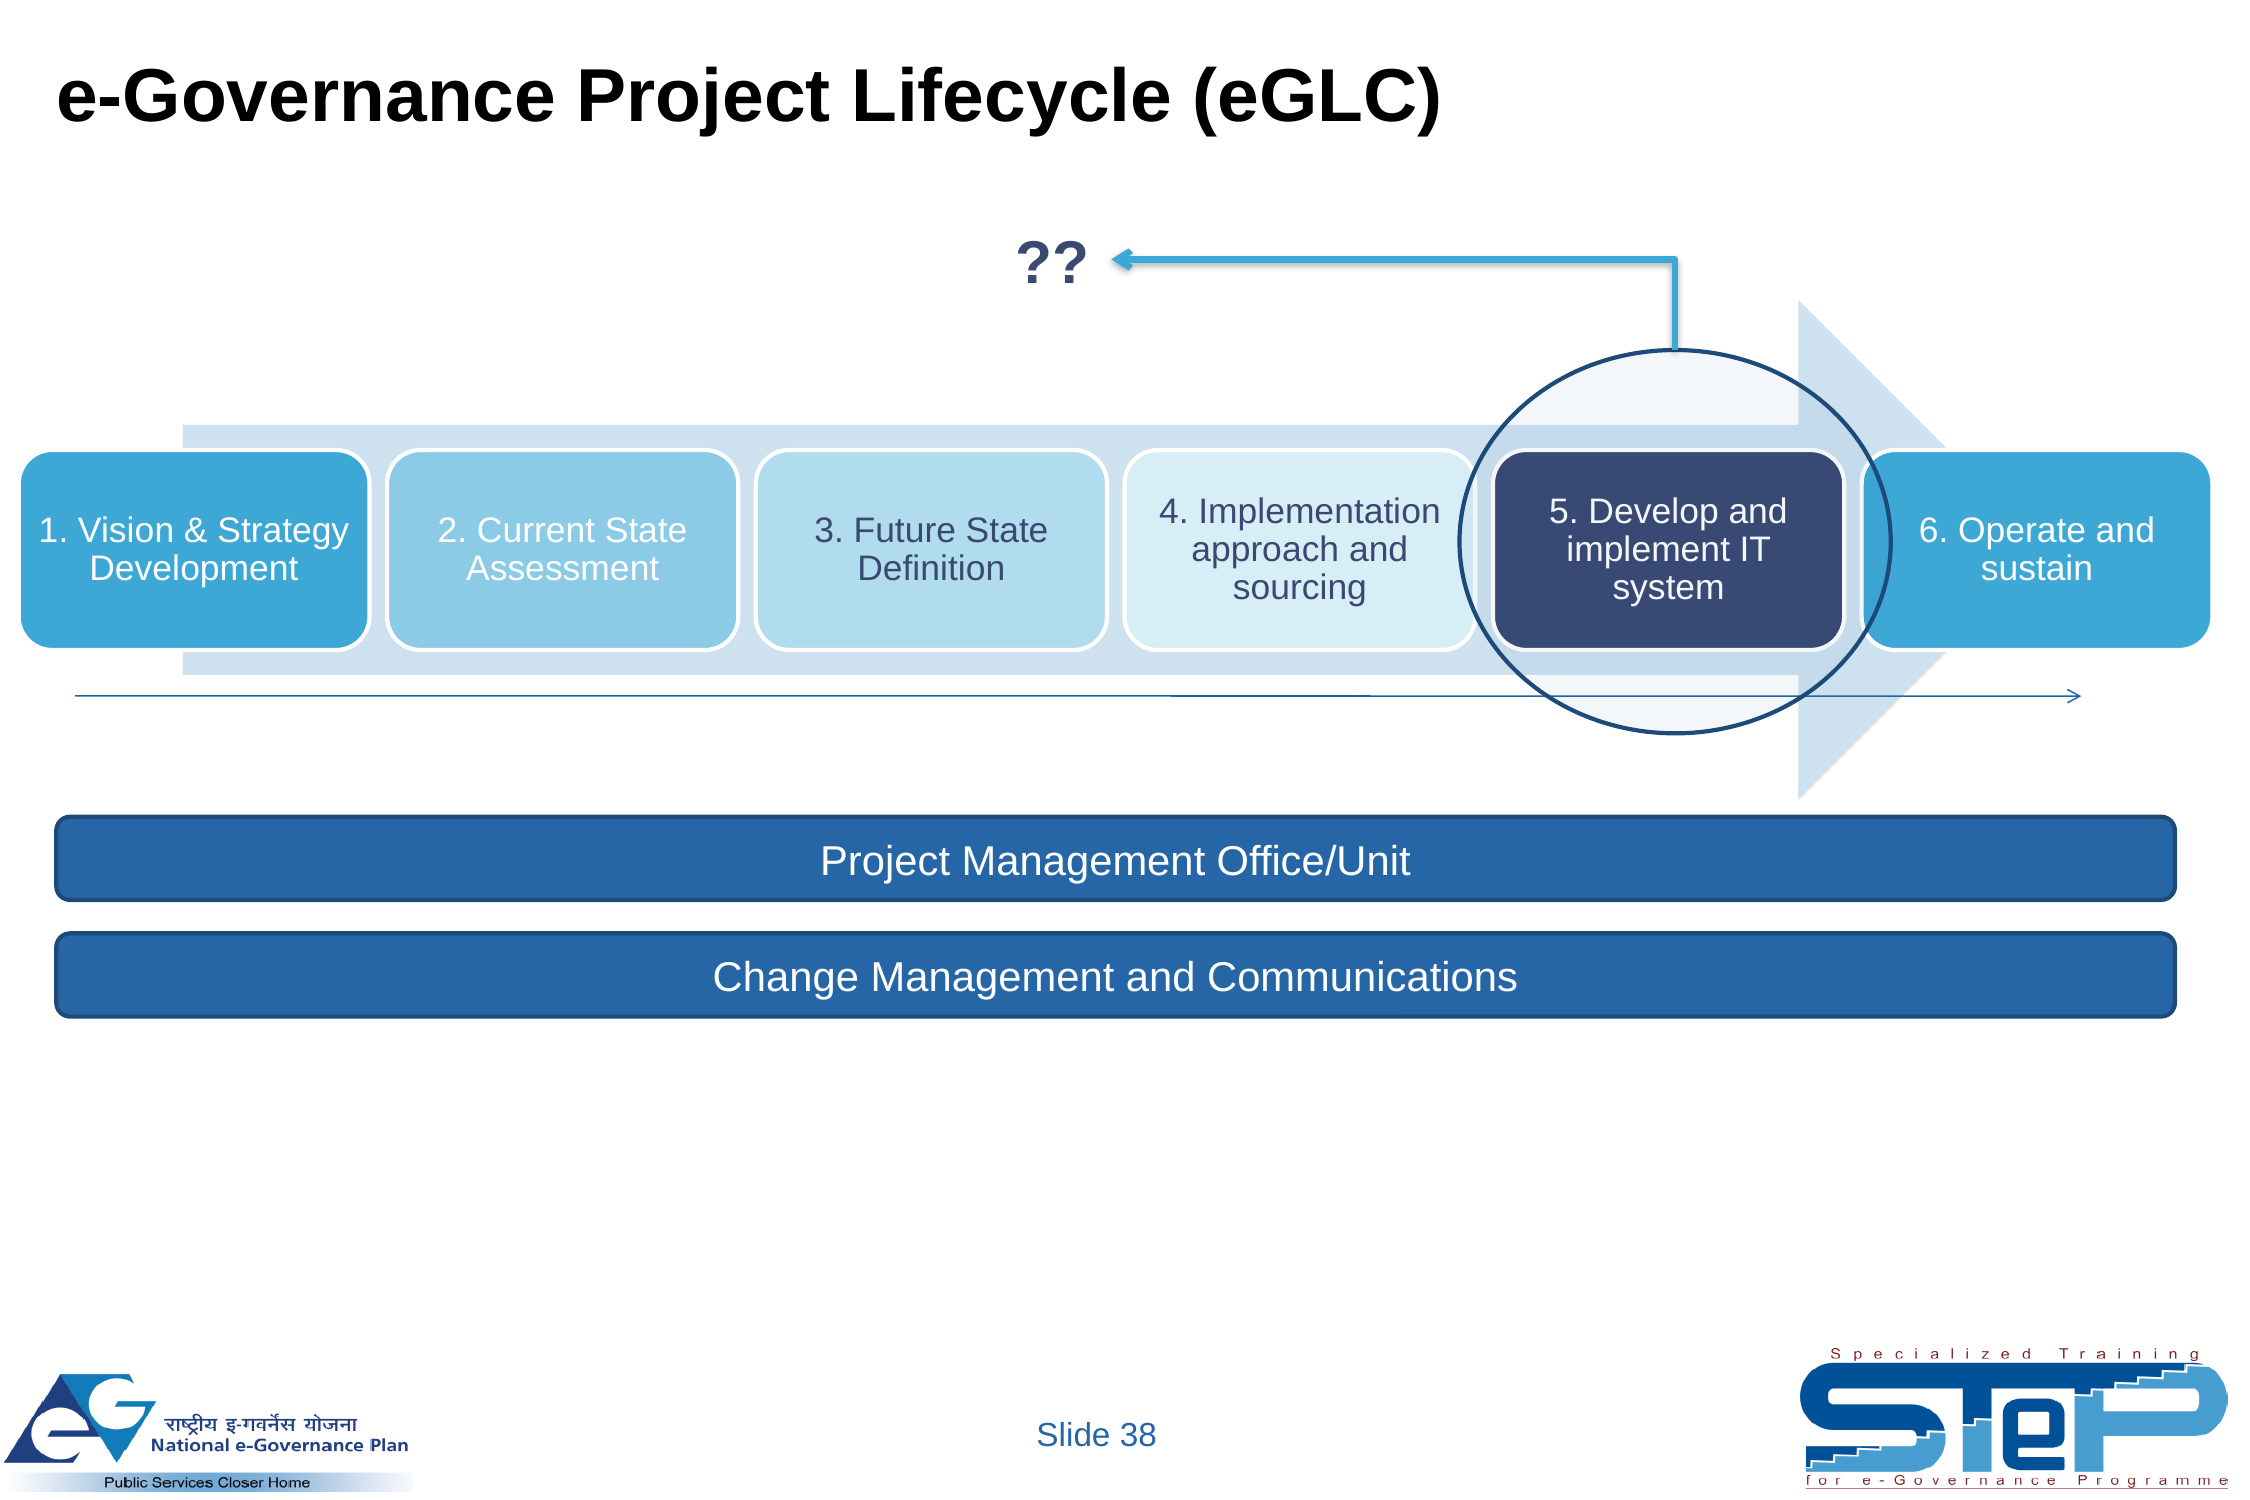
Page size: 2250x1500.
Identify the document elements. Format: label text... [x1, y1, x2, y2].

picture [3, 1374, 413, 1492]
picture [1800, 1348, 2228, 1489]
title e-Governance Project Lifecycle (eGLC) [56, 16, 2082, 167]
text_box [1798, 300, 1946, 448]
text_box ?? [994, 212, 1112, 307]
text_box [1124, 449, 1476, 651]
text_box [1798, 708, 1891, 801]
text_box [386, 449, 739, 651]
text_box [1810, 651, 1939, 695]
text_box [1111, 259, 1676, 351]
text_box [182, 424, 1516, 675]
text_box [1861, 449, 2213, 651]
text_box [1492, 449, 1845, 651]
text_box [18, 449, 370, 651]
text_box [755, 449, 1108, 651]
text_box Project Management Office/Unit [54, 814, 2178, 903]
text_box Change Management and Communications [54, 931, 2178, 1019]
text_box [1563, 708, 1787, 736]
text_box [1479, 348, 1866, 695]
